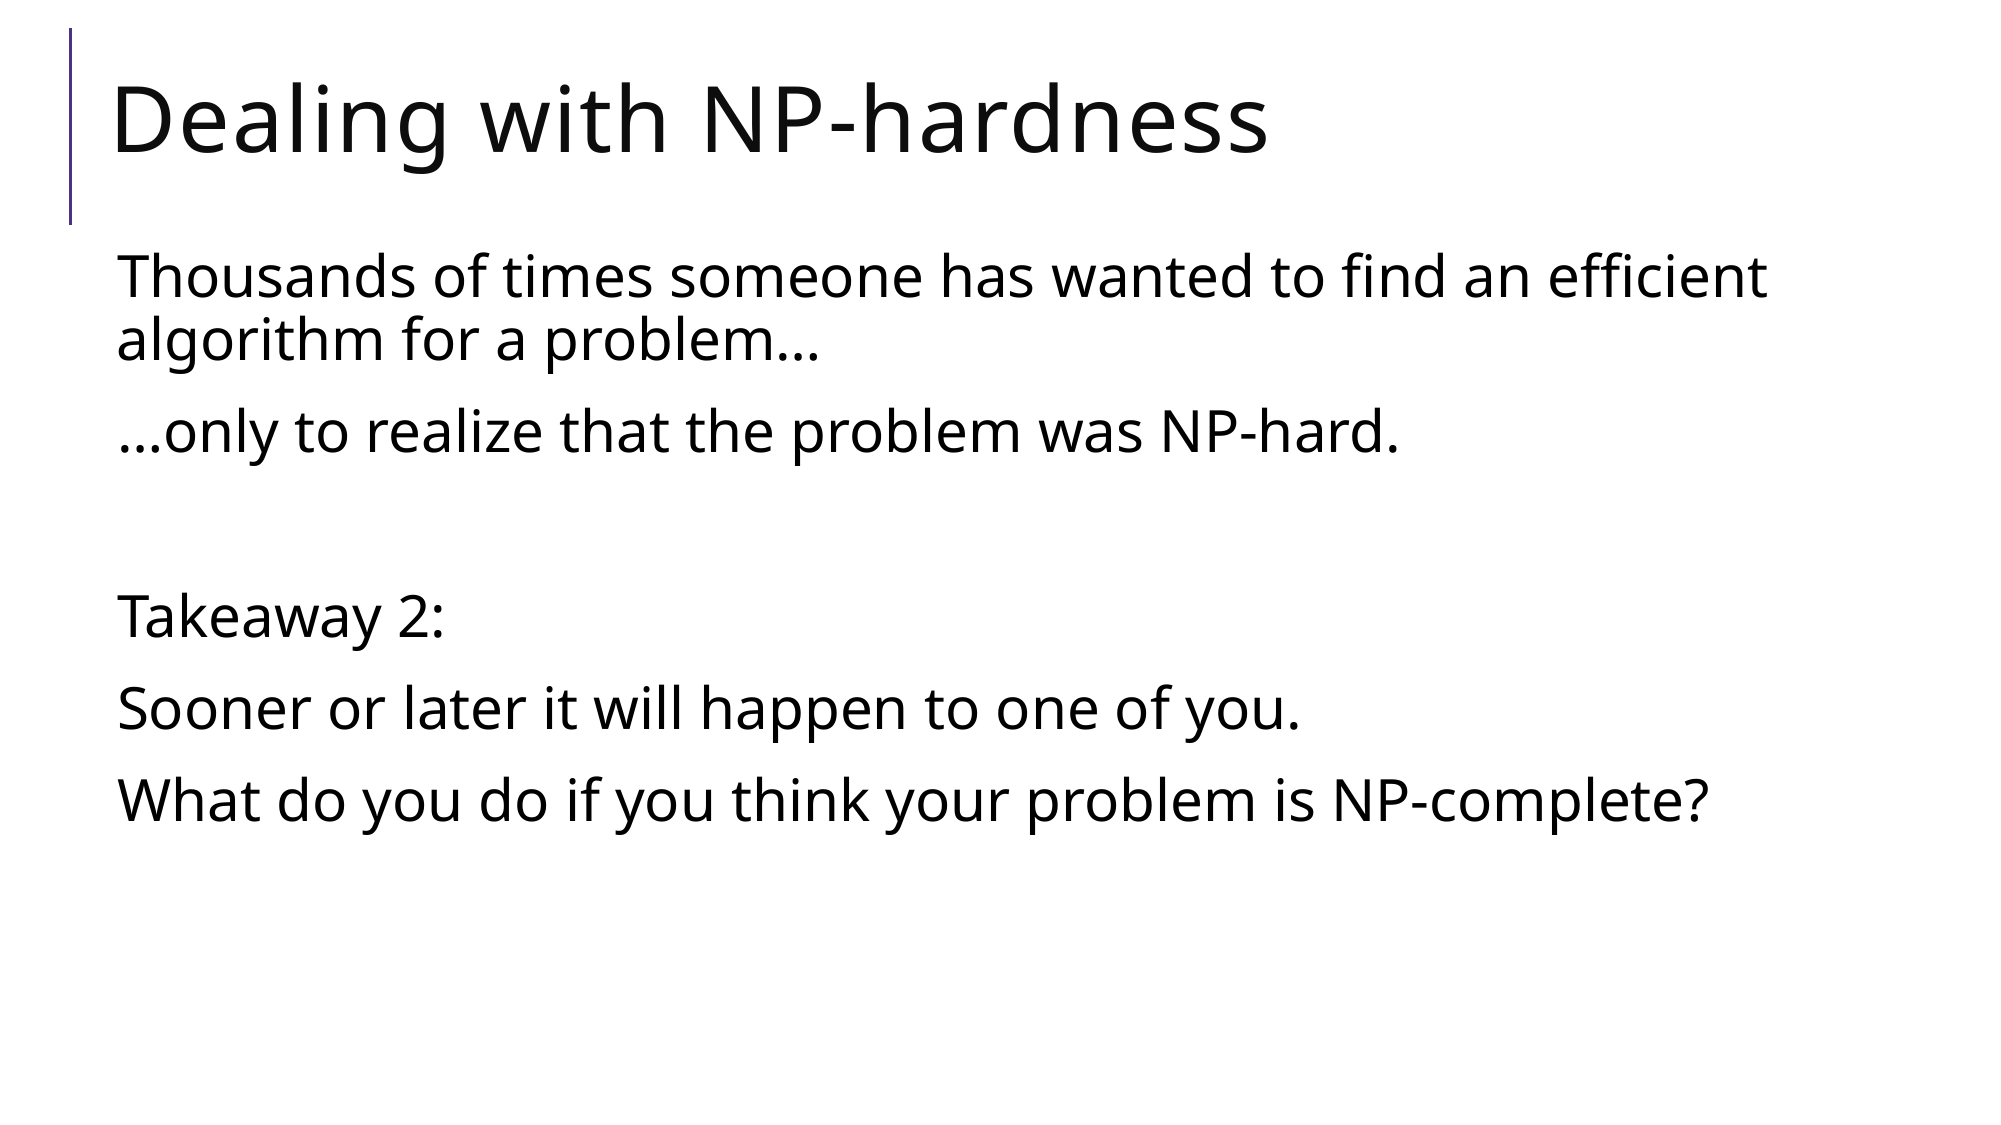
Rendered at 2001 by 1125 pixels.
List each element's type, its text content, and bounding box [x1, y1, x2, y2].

list Thousands of times someone has wanted to find an efficient algorithm for a problem… …only to realize that the problem was NP-hard. Takeaway 2: Sooner or later it will happen to one of you. What do you do if you think your problem is NP-complete? [94, 240, 1930, 1035]
title Dealing with NP-hardness [94, 43, 1930, 210]
